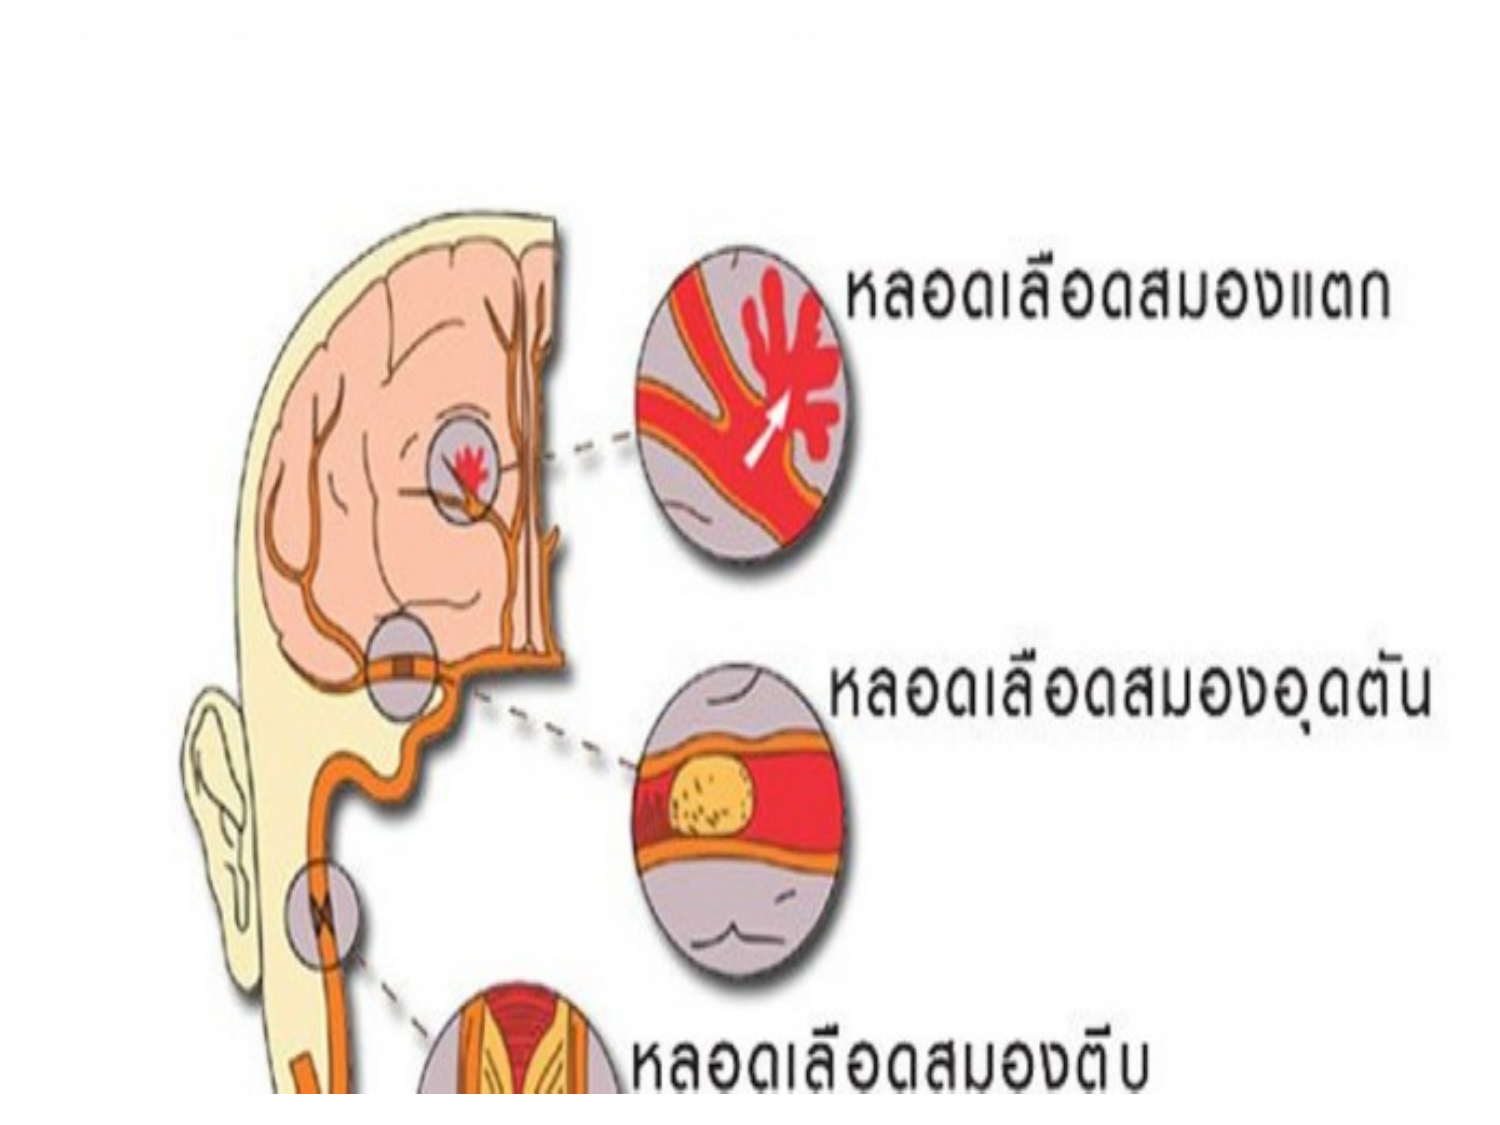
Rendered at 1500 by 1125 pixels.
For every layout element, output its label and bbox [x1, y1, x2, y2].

picture [33, 30, 1459, 1095]
